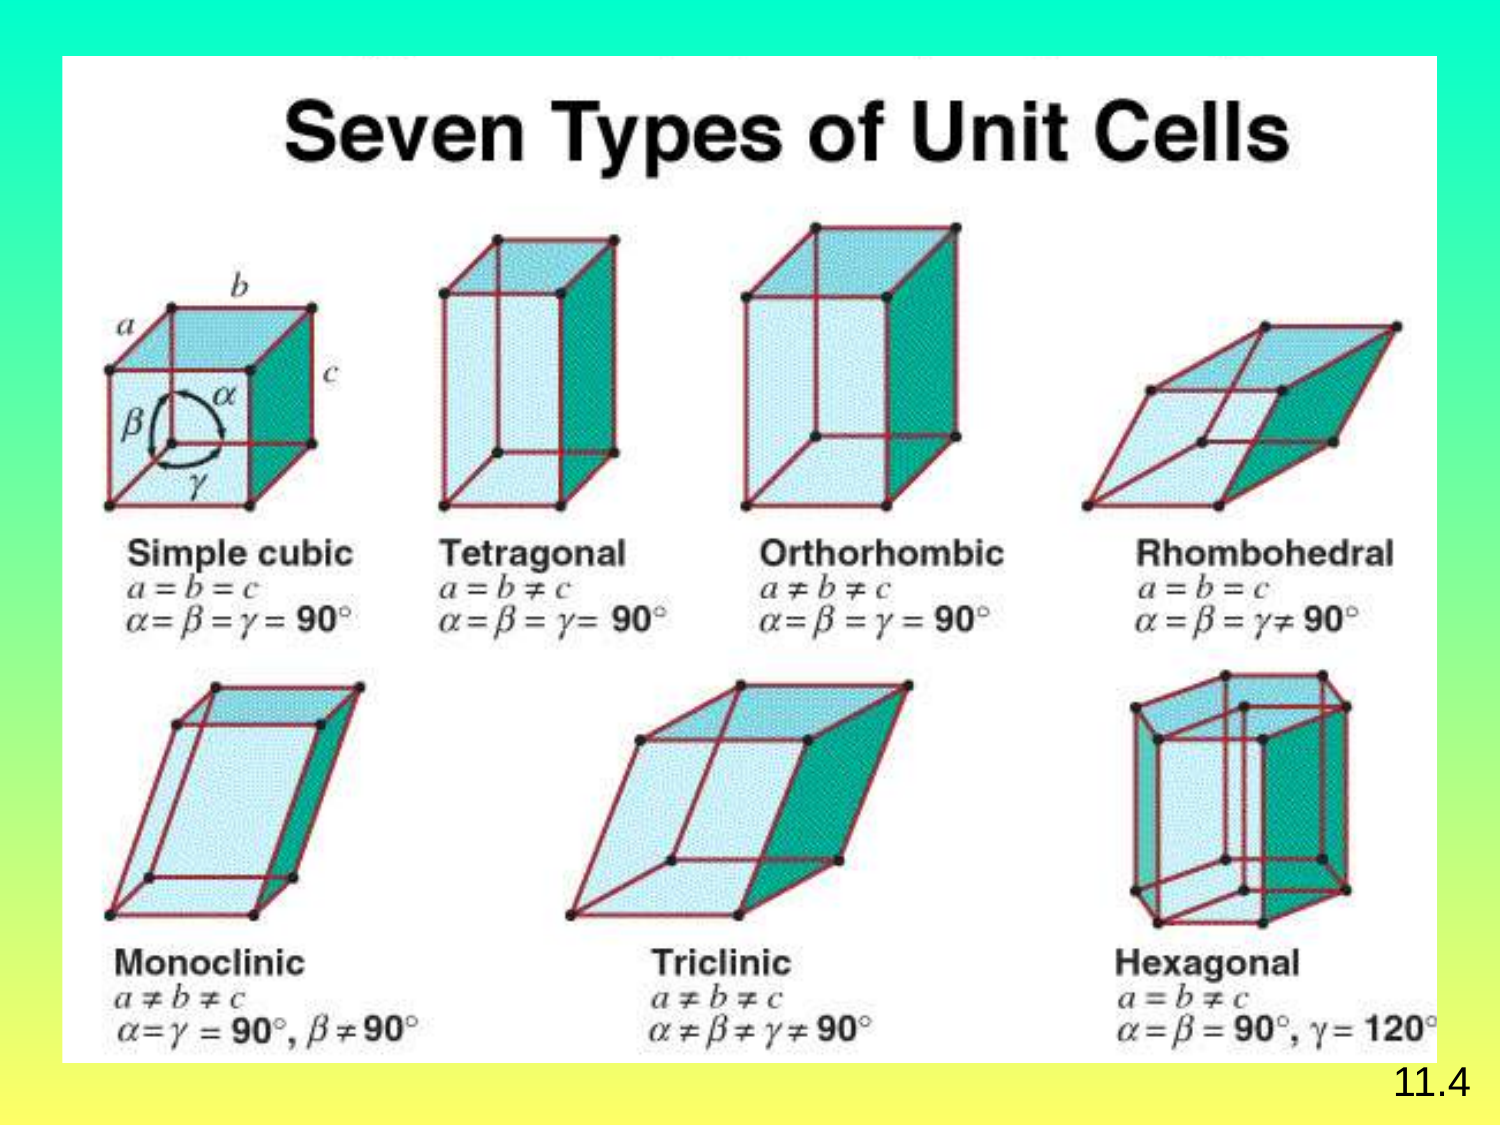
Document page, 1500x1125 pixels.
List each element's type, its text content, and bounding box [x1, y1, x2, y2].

picture [62, 56, 1438, 1063]
text_box 11.4 [1377, 1047, 1486, 1113]
